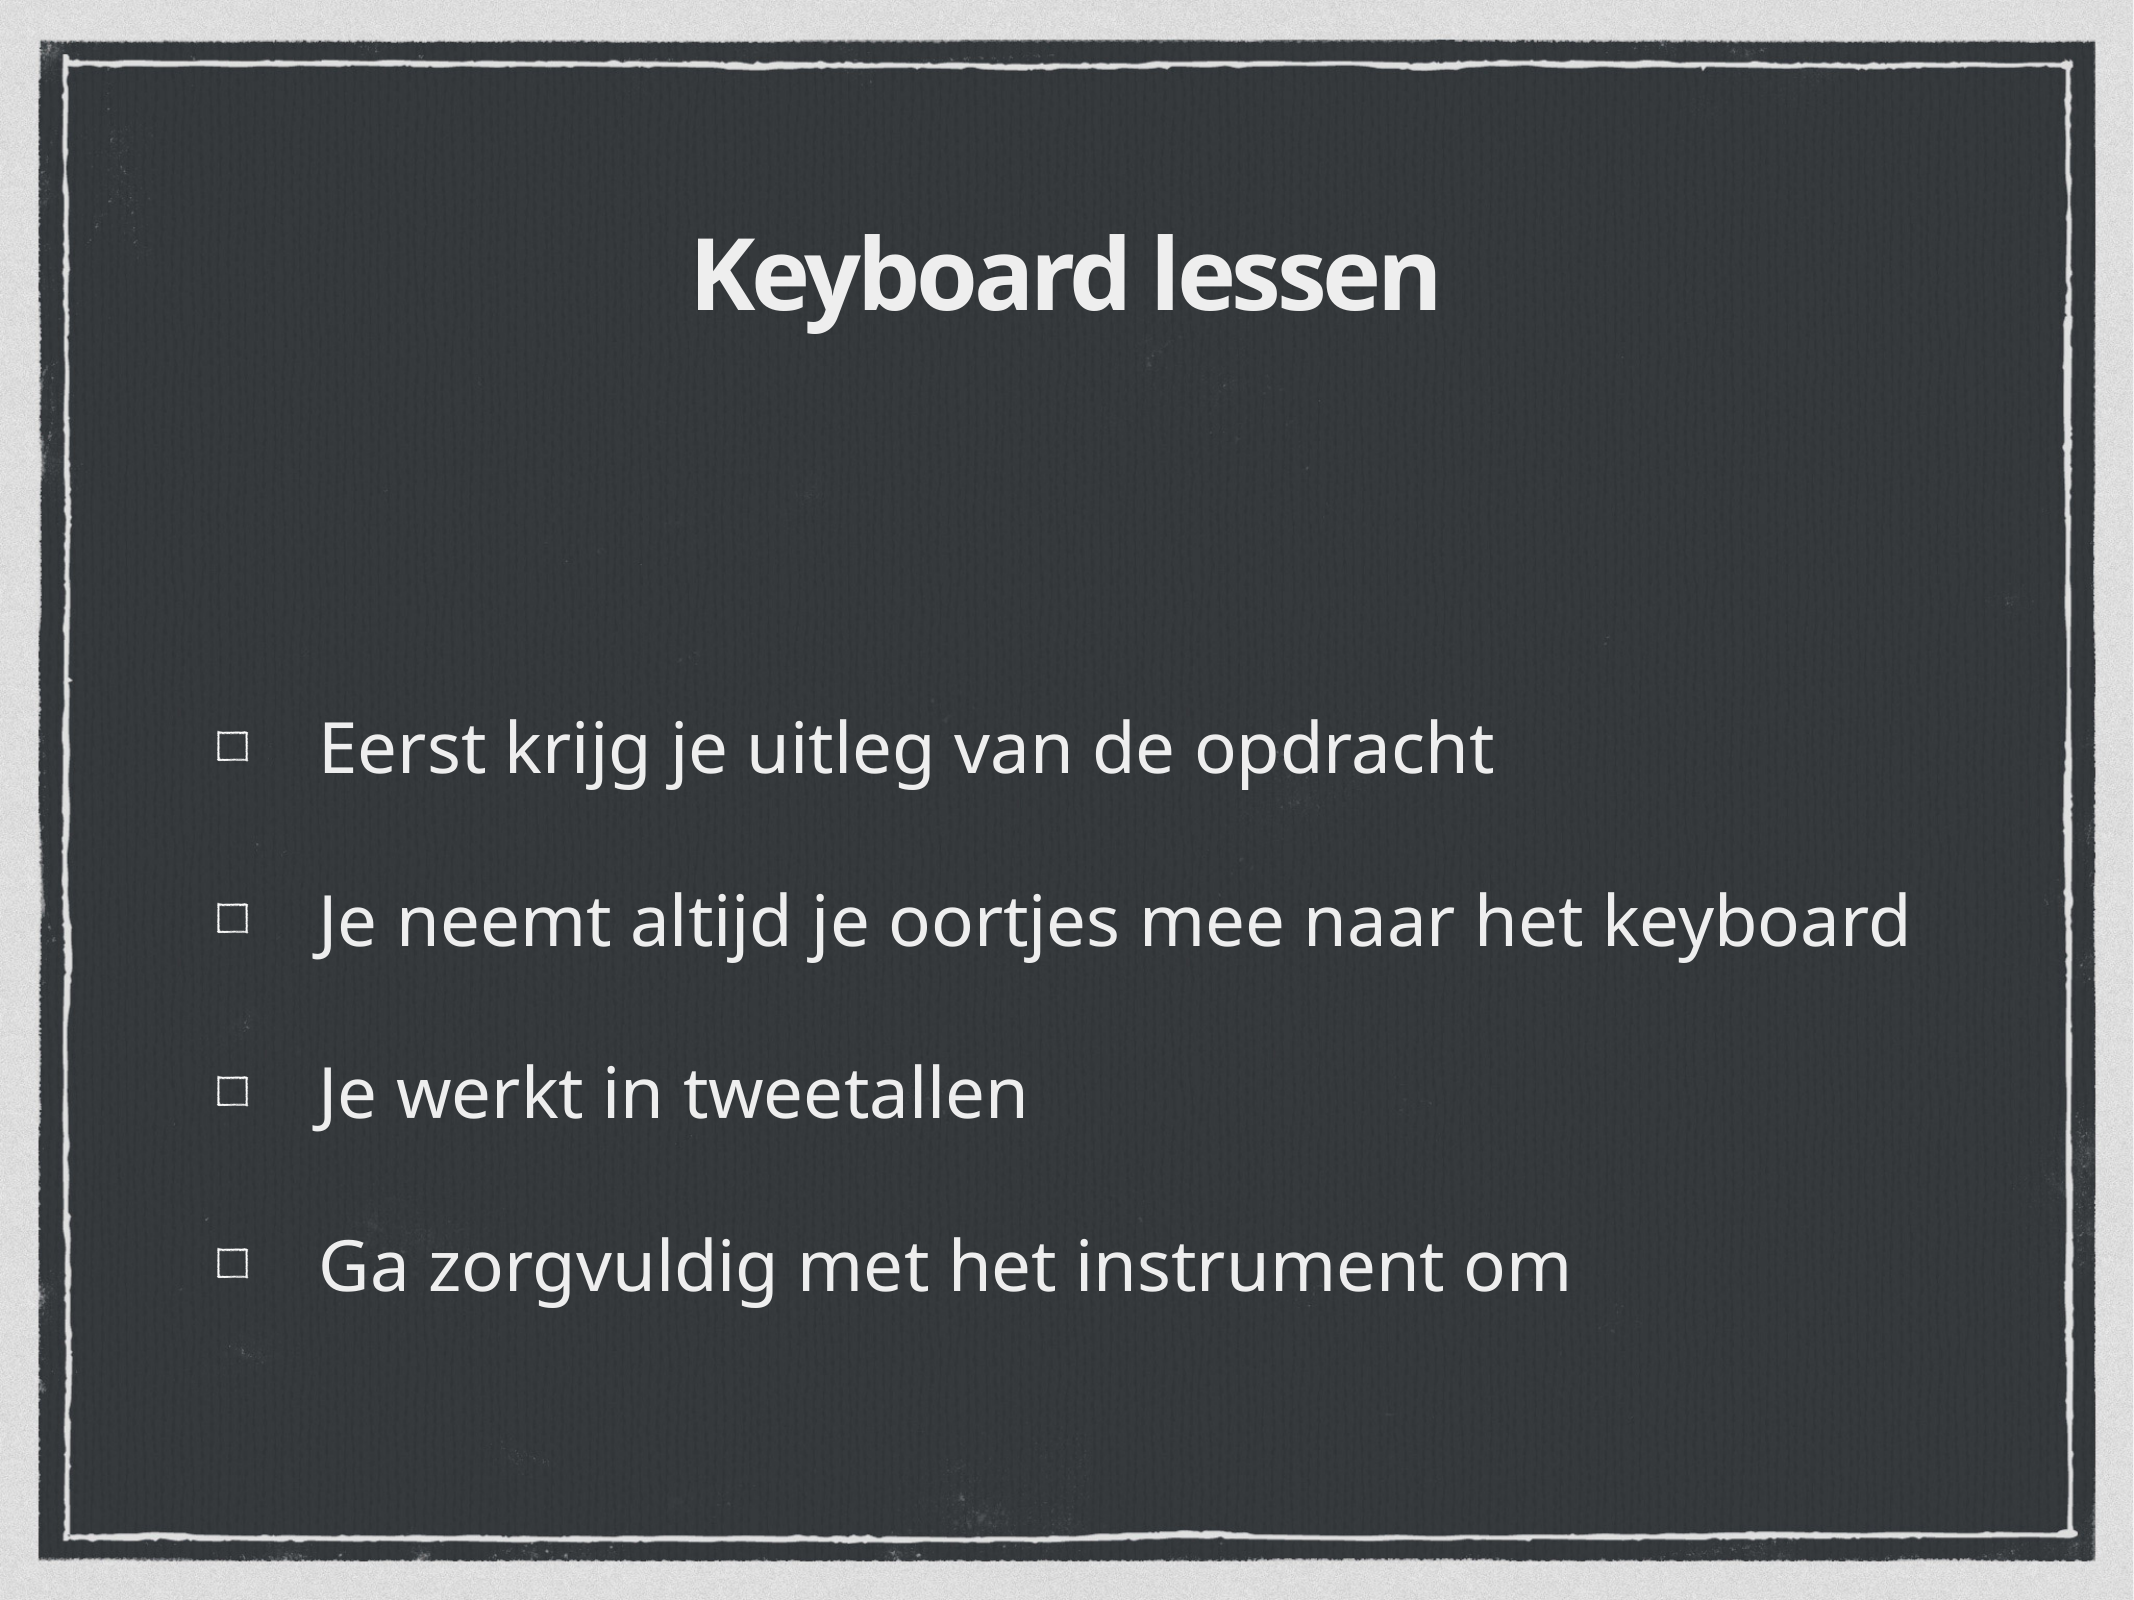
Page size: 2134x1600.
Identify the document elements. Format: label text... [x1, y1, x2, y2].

picture [0, 0, 2134, 1600]
list Eerst krijg je uitleg van de opdracht Je neemt altijd je oortjes mee naar het keyboard Je werkt in tweetallen Ga zorgvuldig met het instrument om [207, 534, 1926, 1474]
title Keyboard lessen [207, 114, 1926, 428]
